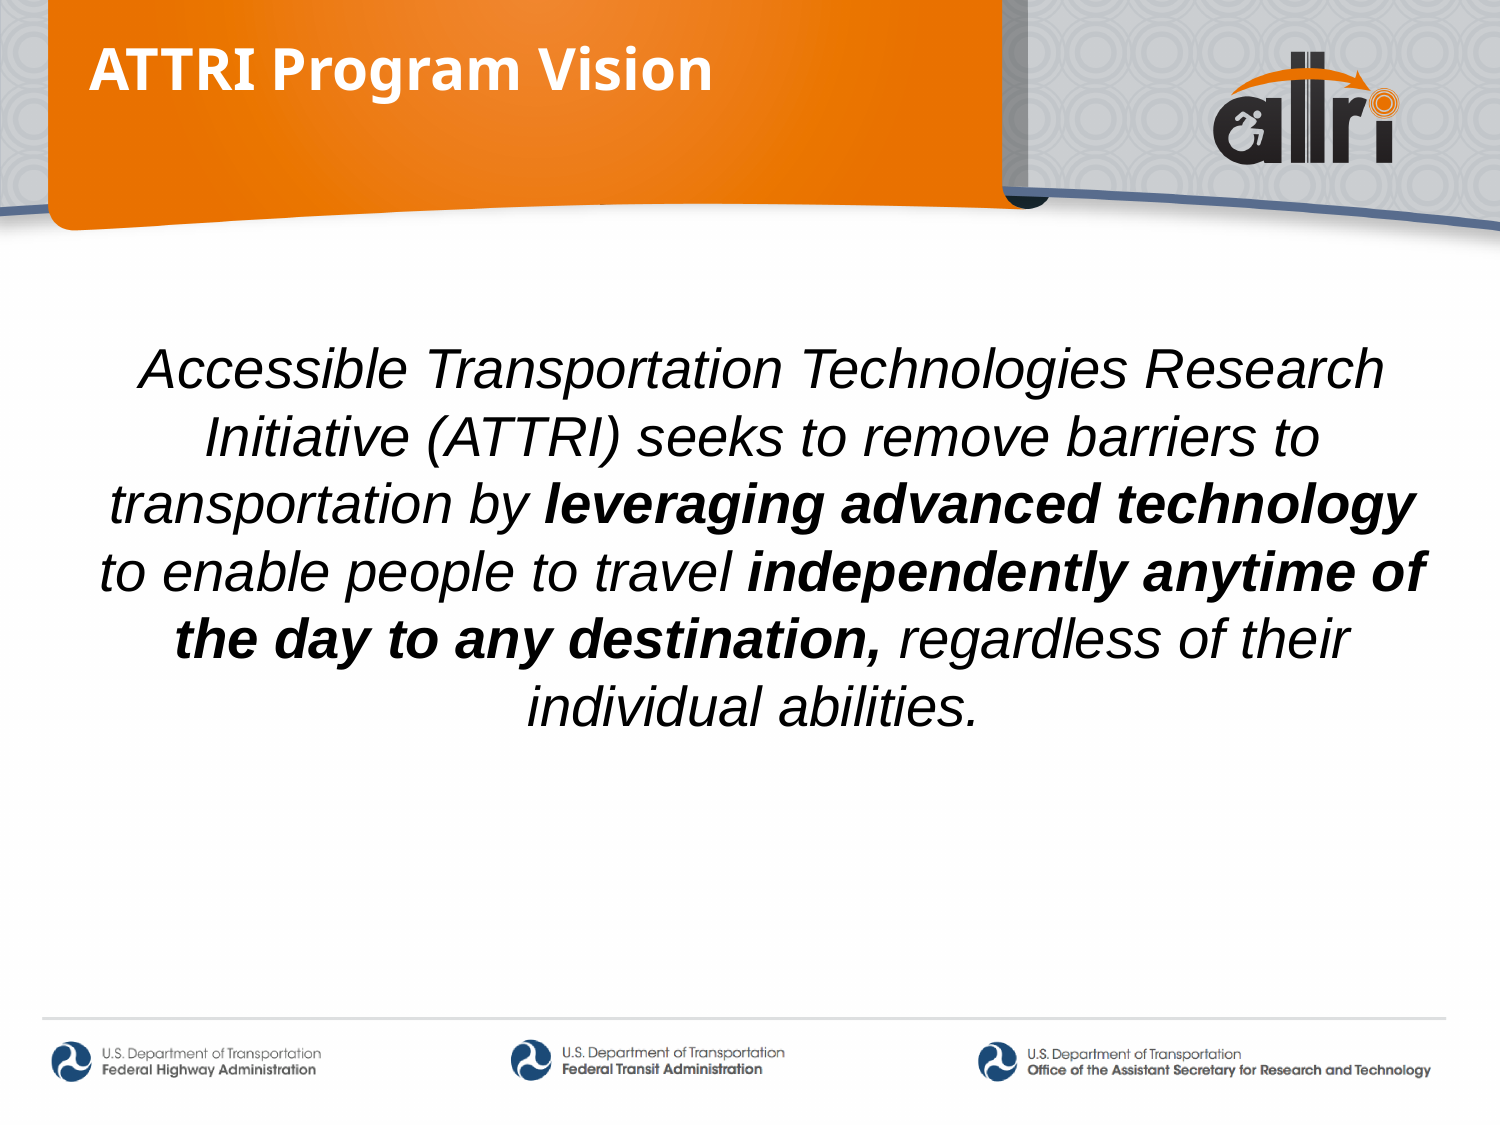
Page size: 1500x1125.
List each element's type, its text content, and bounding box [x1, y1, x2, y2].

subtitle Accessible Transportation Technologies Research Initiative (ATTRI) seeks to remove barriers to transportation by leveraging advanced technology to enable people to travel independently anytime of the day to any destination, regardless of their individual abilities. [74, 324, 1451, 788]
picture [0, 0, 1500, 1125]
text_box ATTRI Program Vision [74, 24, 975, 163]
